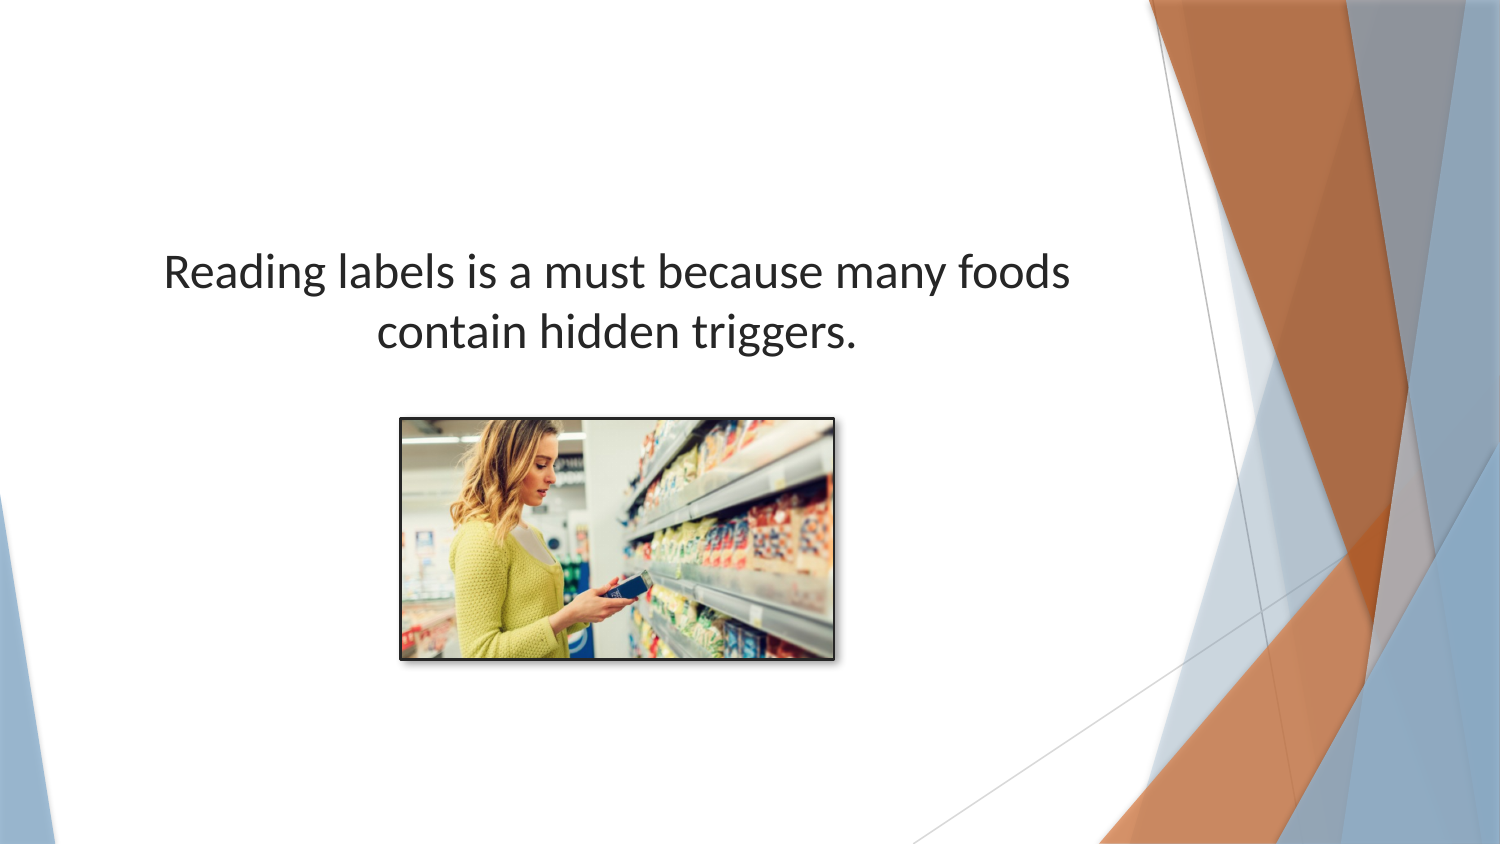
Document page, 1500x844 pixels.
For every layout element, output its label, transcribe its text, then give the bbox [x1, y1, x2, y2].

picture [401, 419, 834, 659]
list Reading labels is a must because many foods contain hidden triggers. [88, 230, 1147, 373]
